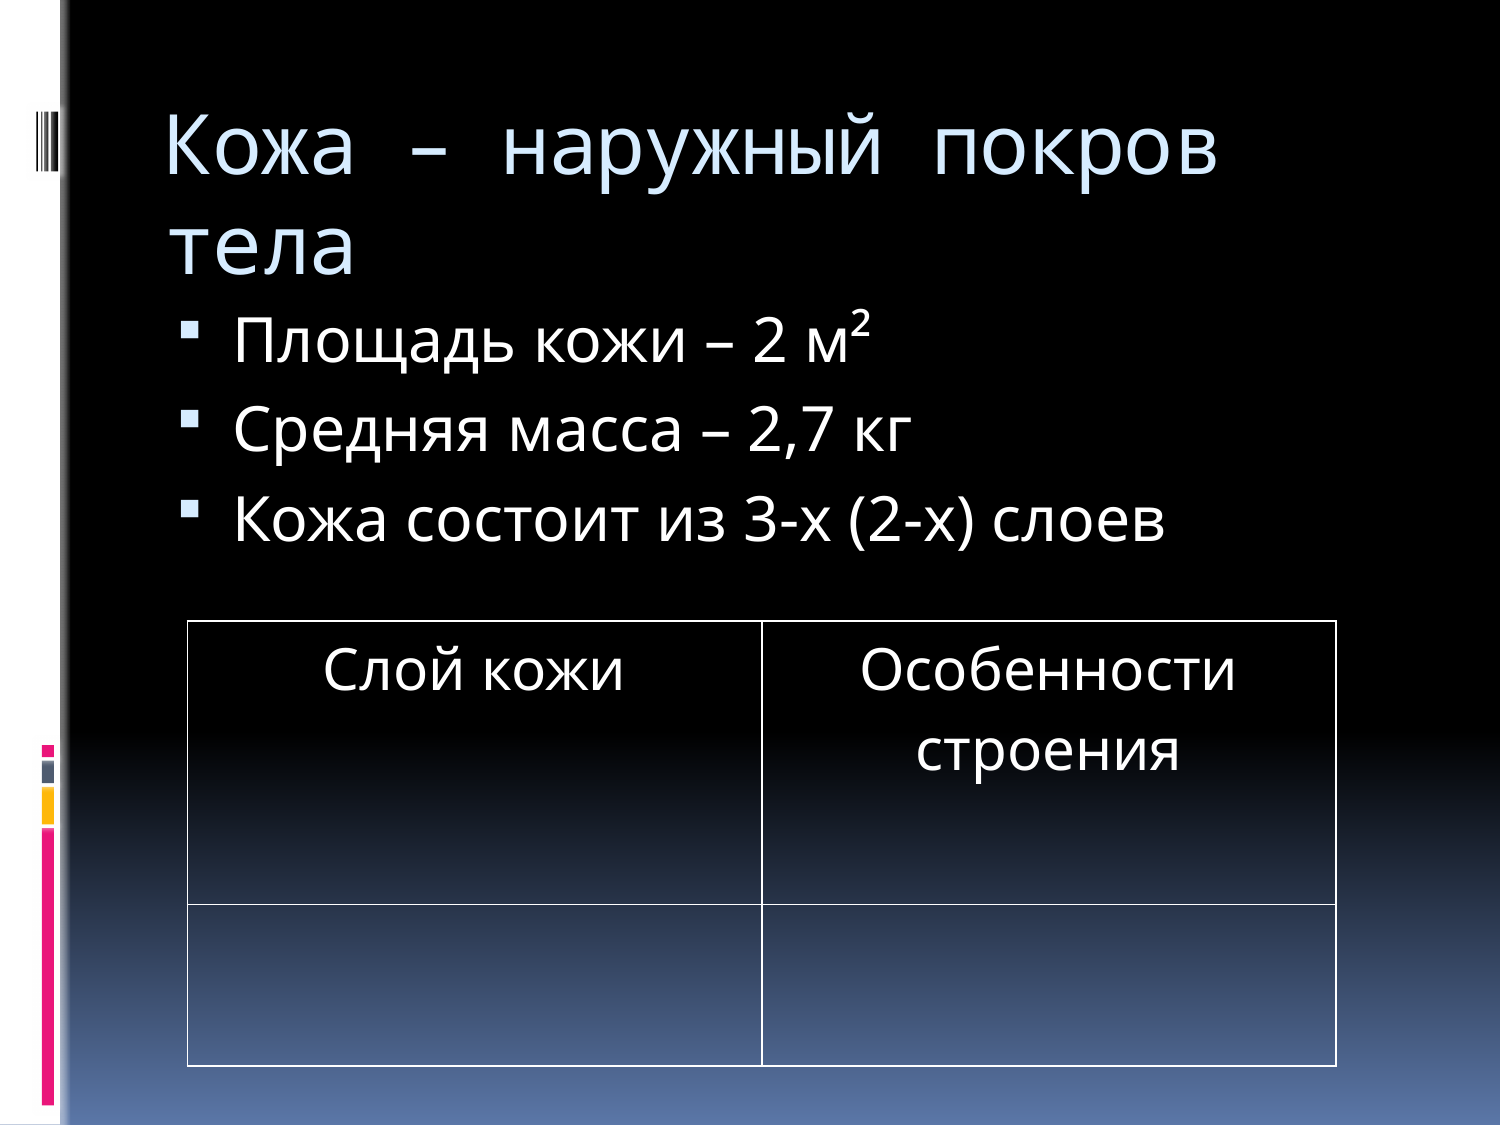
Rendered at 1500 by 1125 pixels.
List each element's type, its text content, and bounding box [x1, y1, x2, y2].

table_header Особенности строения [763, 622, 1335, 904]
list Площадь кожи – 2 м² Средняя масса – 2,7 кг Кожа состоит из 3-х (2-х) слоев [150, 292, 1425, 586]
table_cell [763, 905, 1335, 1065]
title Кожа – наружный покров тела [150, 83, 1425, 234]
table_header Слой кожи [188, 622, 761, 904]
table_cell [188, 905, 761, 1065]
